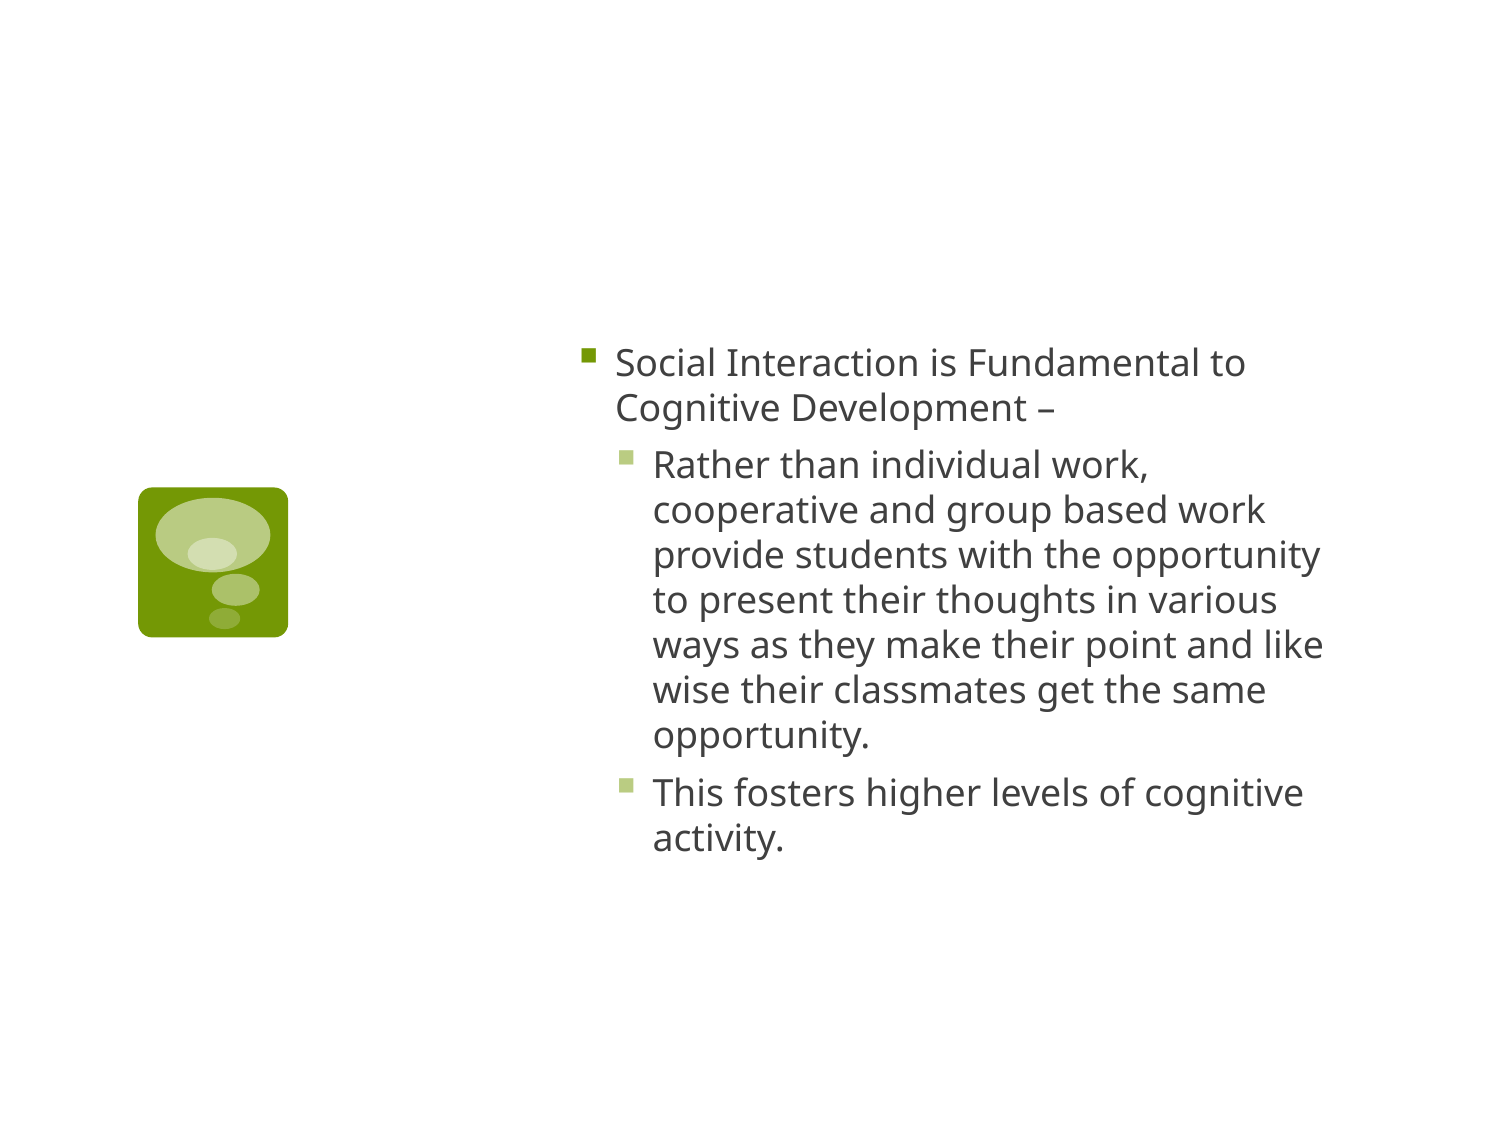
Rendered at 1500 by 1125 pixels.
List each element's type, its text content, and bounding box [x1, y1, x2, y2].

list Social Interaction is Fundamental to Cognitive Development – Rather than individual work, cooperative and group based work provide students with the opportunity to present their thoughts in various ways as they make their point and like wise their classmates get the same opportunity. This fosters higher levels of cognitive activity. [562, 331, 1374, 1005]
